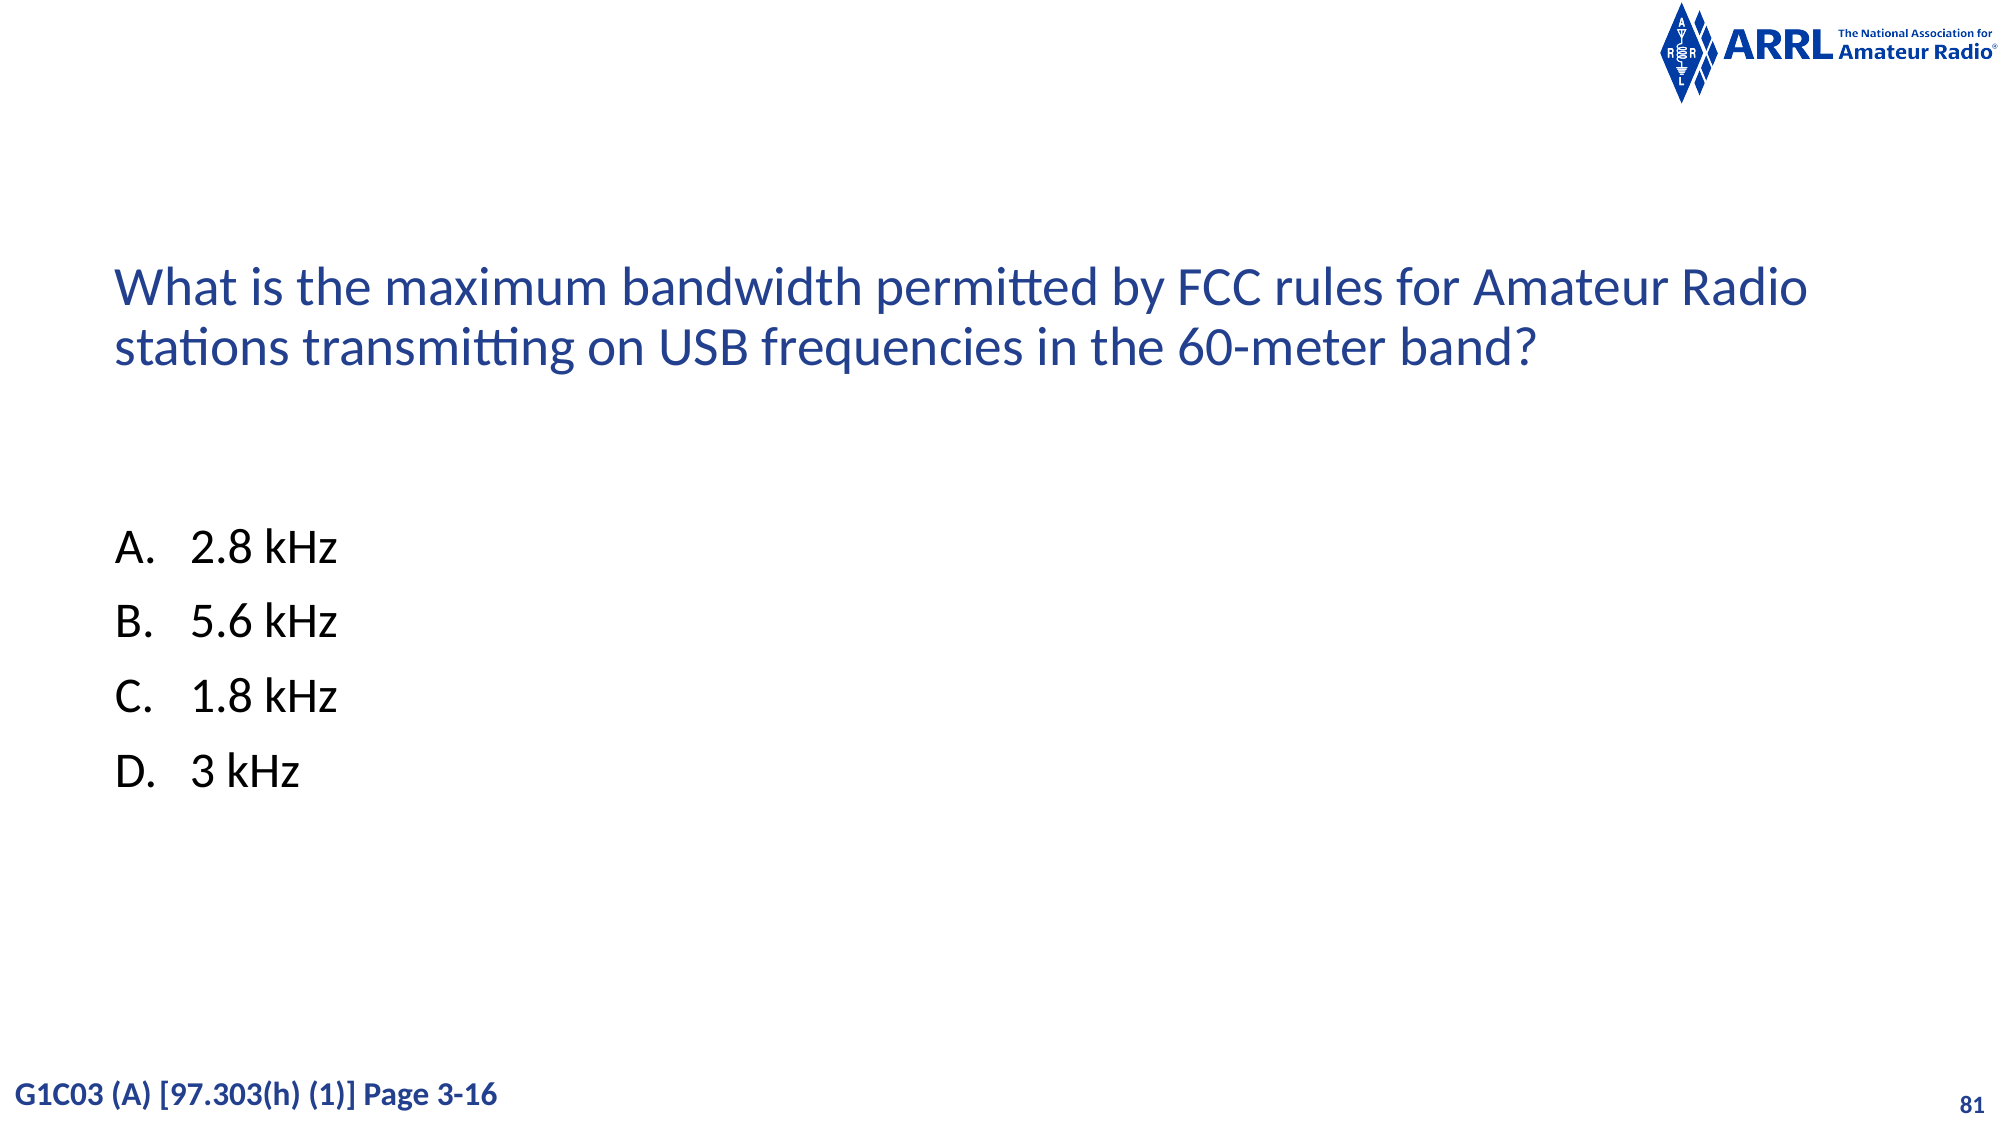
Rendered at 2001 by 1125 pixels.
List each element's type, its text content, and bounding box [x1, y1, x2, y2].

text_box 81 [1899, 1081, 2000, 1125]
text_box G1C03 (A) [97.303(h) (1)] Page 3-16 [0, 1065, 1313, 1120]
picture [1658, 0, 1999, 106]
list 2.8 kHz 5.6 kHz 1.8 kHz 3 kHz [99, 512, 1900, 1005]
title What is the maximum bandwidth permitted by FCC rules for Amateur Radio stations transmitting on USB frequencies in the 60-meter band? [99, 249, 1900, 388]
